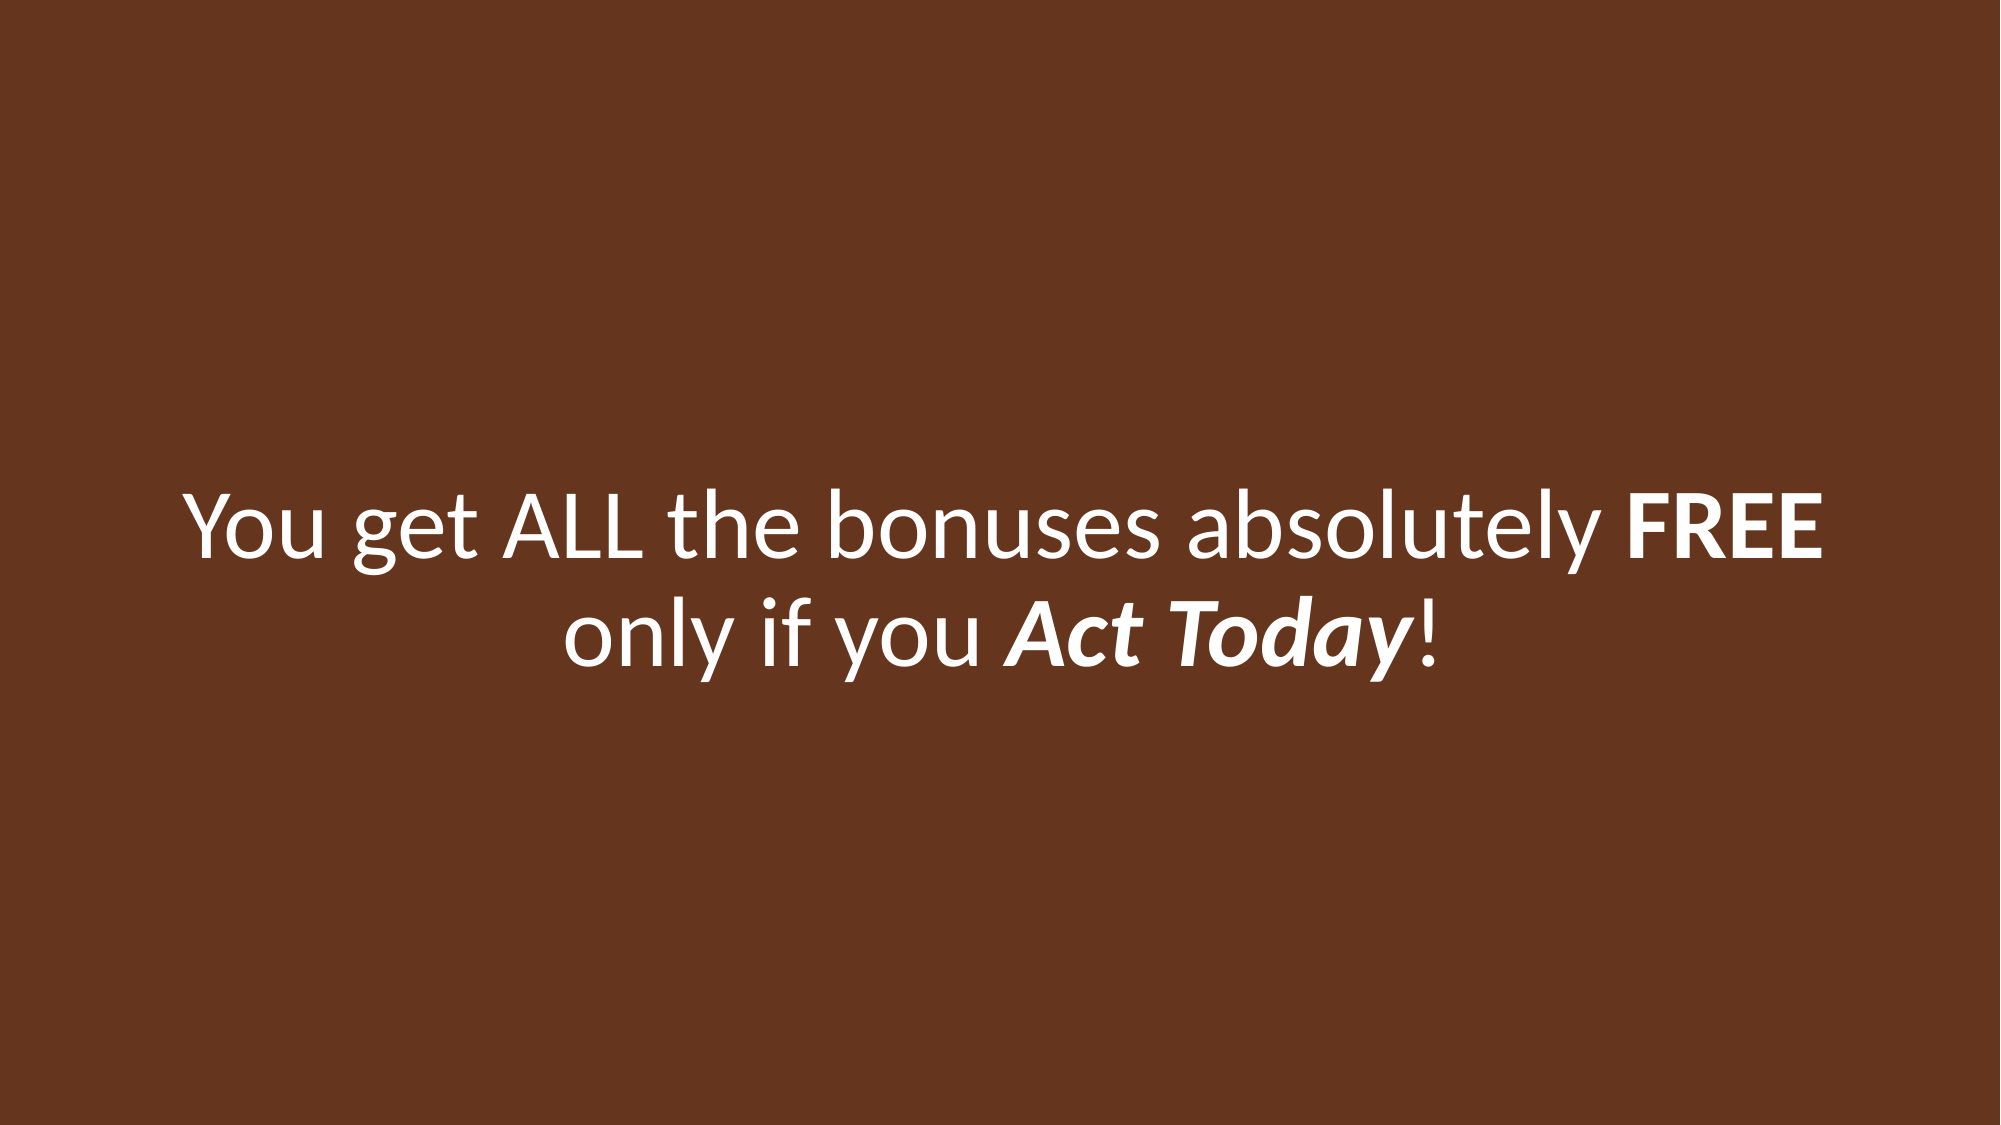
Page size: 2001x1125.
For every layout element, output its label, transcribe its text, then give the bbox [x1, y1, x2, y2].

list You get ALL the bonuses absolutely FREE only if you Act Today! [141, 464, 1867, 1066]
